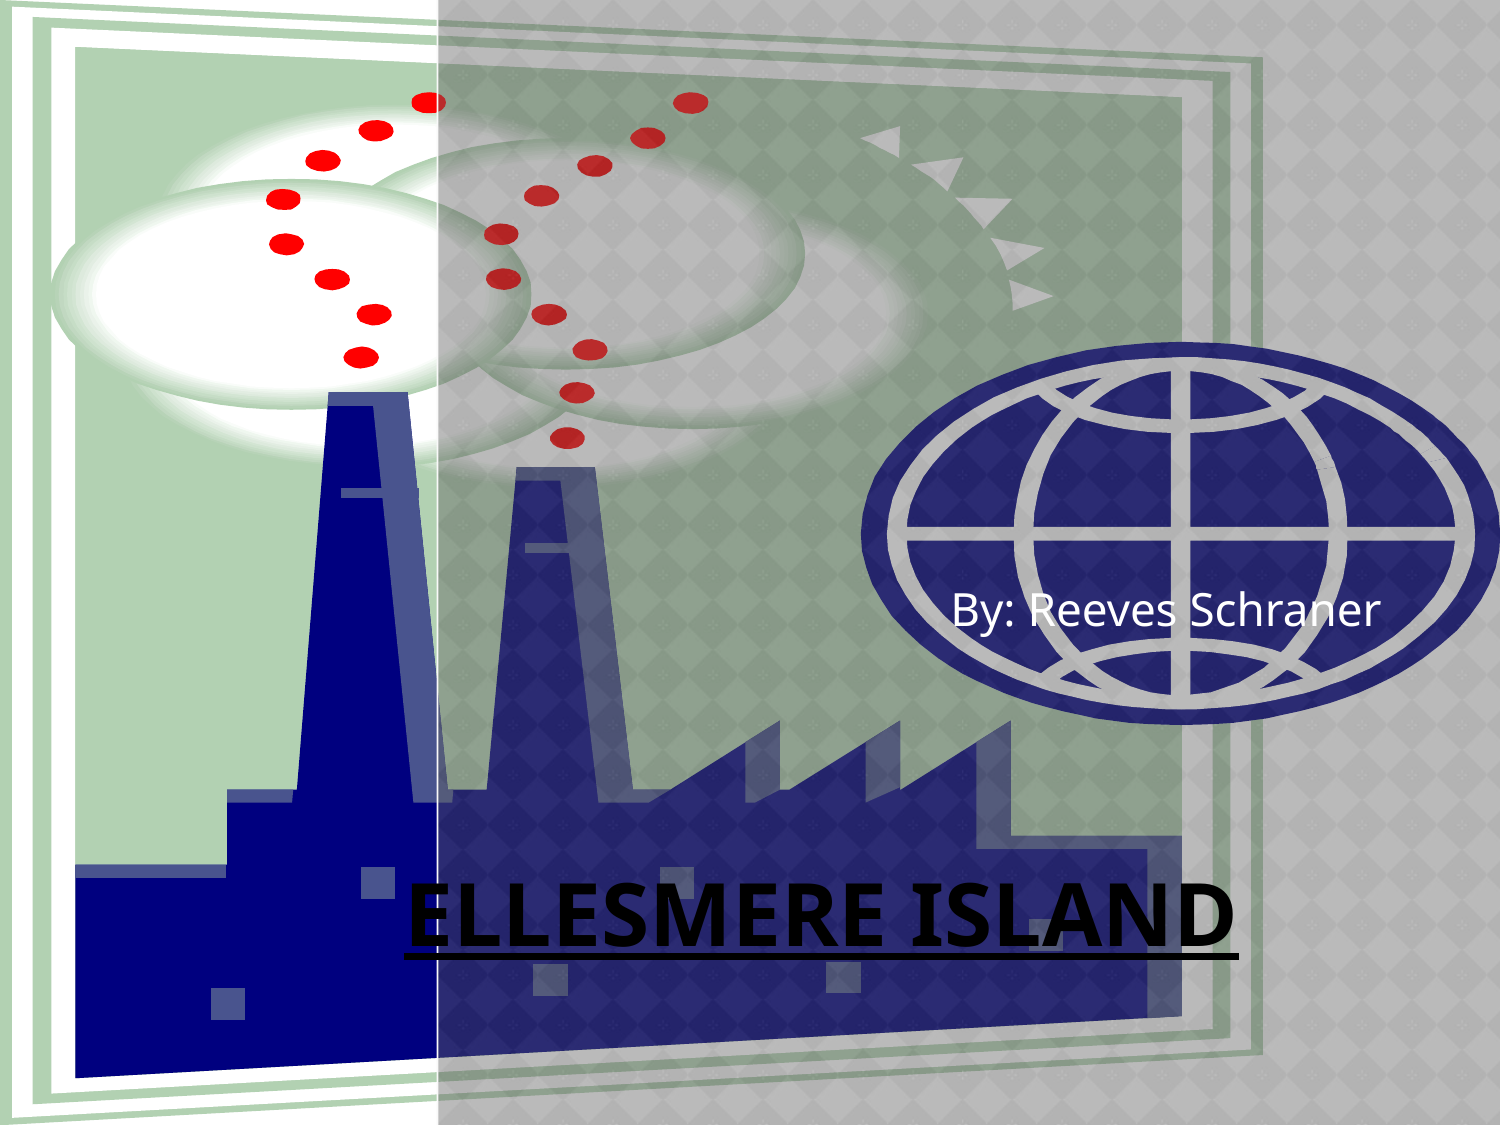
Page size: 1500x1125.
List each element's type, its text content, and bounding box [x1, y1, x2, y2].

title Ellesmere Island [64, 586, 1247, 965]
subtitle By: Reeves Schraner [550, 580, 1390, 762]
